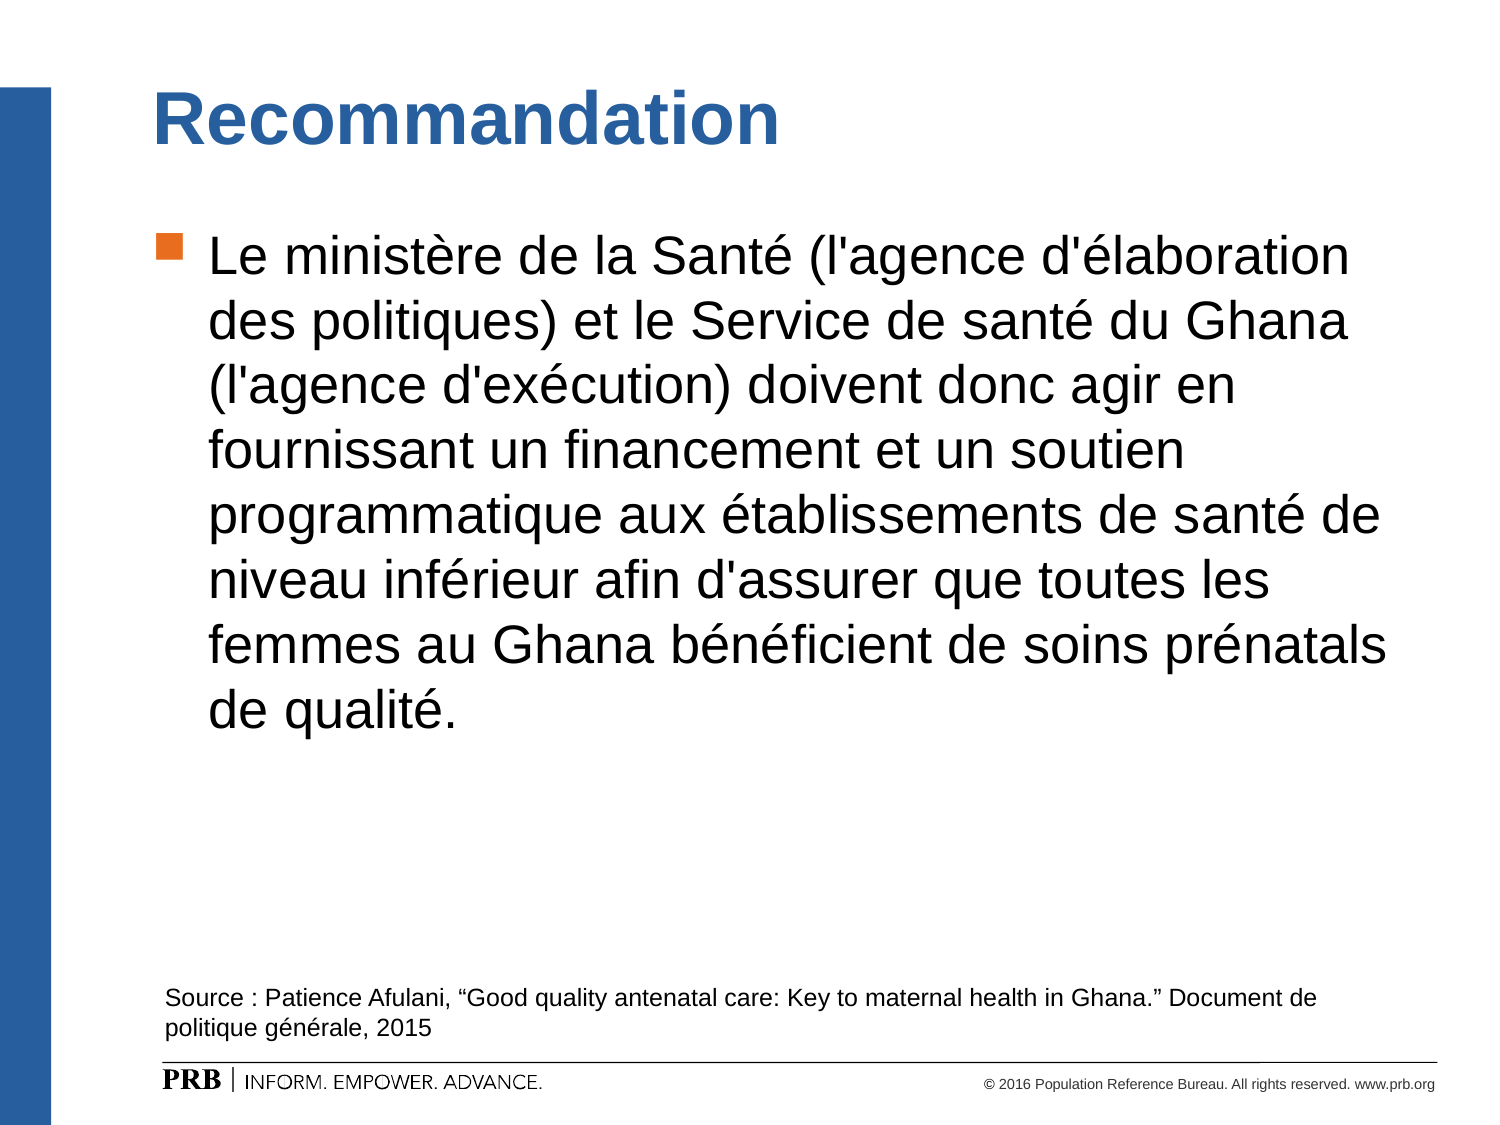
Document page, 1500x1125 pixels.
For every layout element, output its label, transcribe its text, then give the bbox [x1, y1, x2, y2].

list Le ministère de la Santé (l'agence d'élaboration des politiques) et le Service de santé du Ghana (l'agence d'exécution) doivent donc agir en fournissant un financement et un soutien programmatique aux établissements de santé de niveau inférieur afin d'assurer que toutes les femmes au Ghana bénéficient de soins prénatals de qualité. [137, 212, 1406, 976]
text_box Source : Patience Afulani, “Good quality antenatal care: Key to maternal health in Ghana.” Document de politique générale, 2015 [149, 974, 1382, 1049]
title Recommandation [137, 62, 1408, 226]
